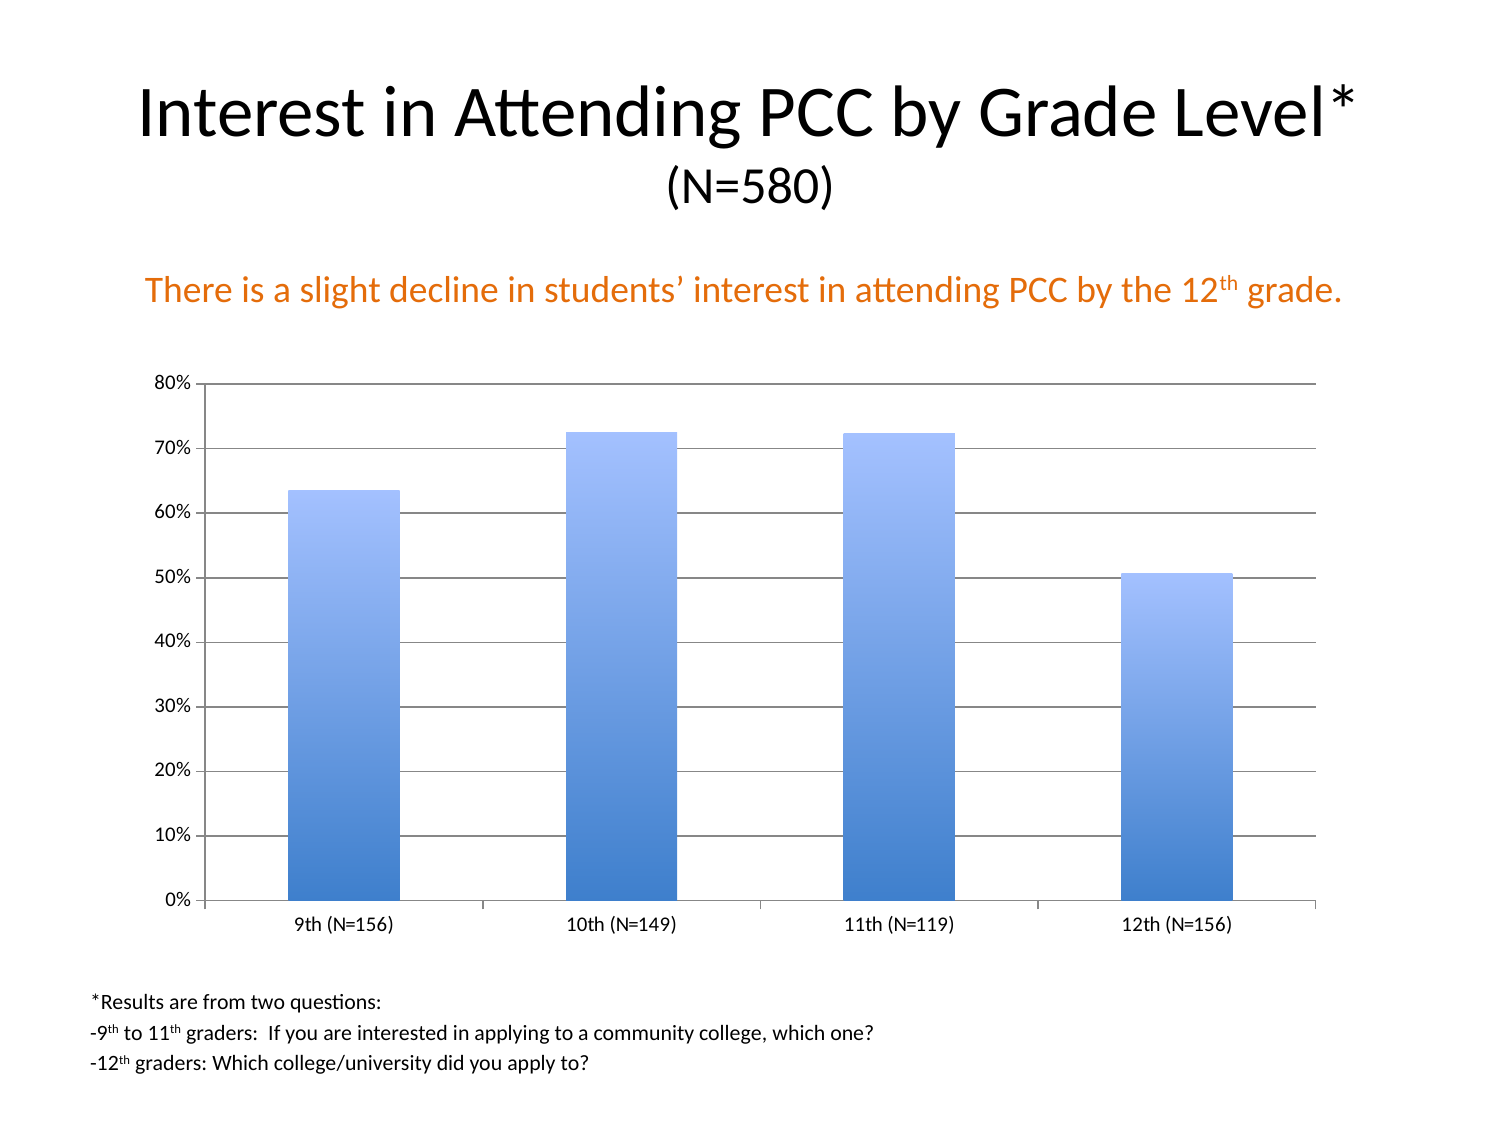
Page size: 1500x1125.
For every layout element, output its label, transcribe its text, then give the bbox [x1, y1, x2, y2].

chart [129, 361, 1341, 948]
title Interest in Attending PCC by Grade Level* (N=580) [75, 45, 1425, 233]
text_box There is a slight decline in students’ interest in attending PCC by the 12th grade. [130, 257, 1383, 317]
list *Results are from two questions: -9th to 11th graders: If you are interested in applying to a community college, which one? -12th graders: Which college/university did you apply to? [75, 980, 1425, 1086]
